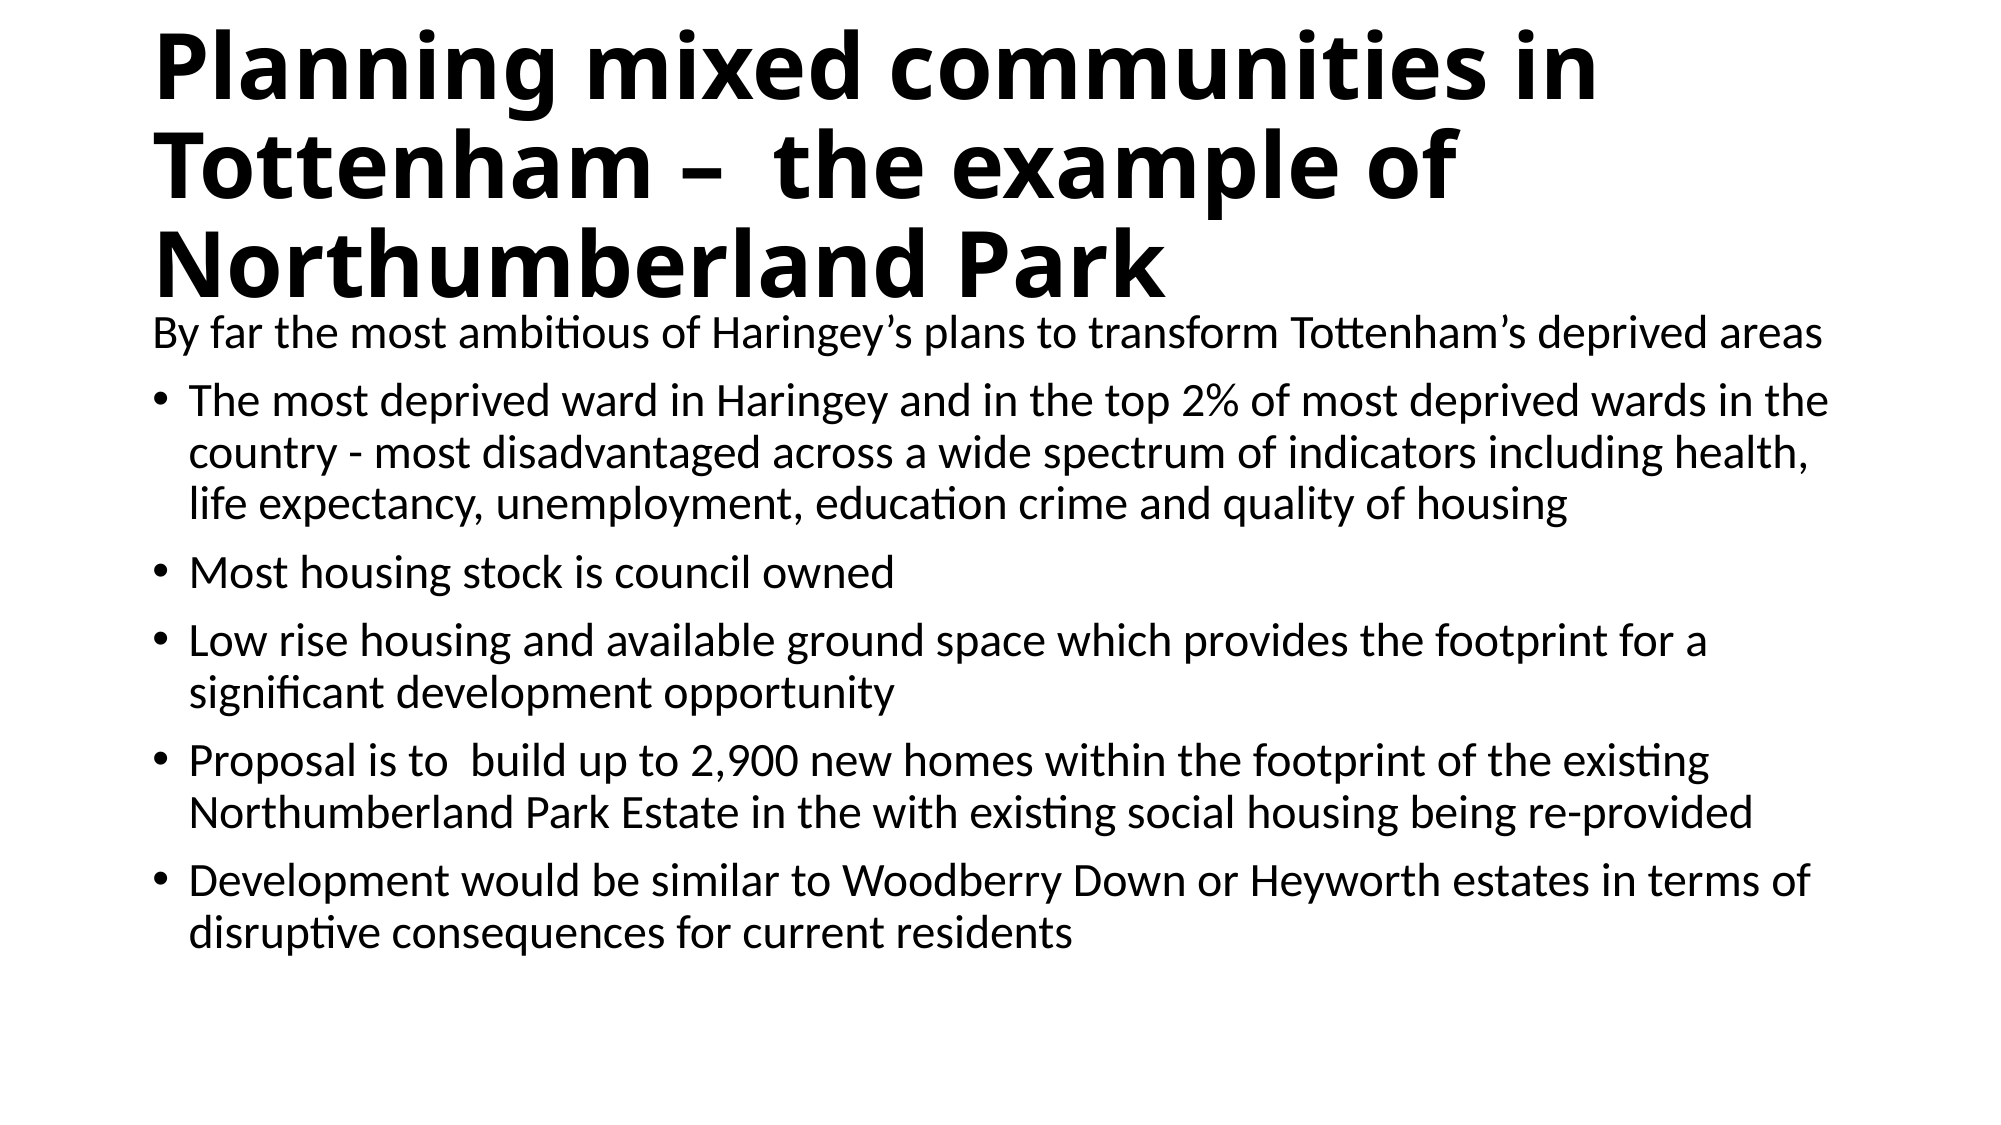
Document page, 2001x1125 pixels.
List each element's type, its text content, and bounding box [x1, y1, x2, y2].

title Planning mixed communities in Tottenham – the example of Northumberland Park [137, 59, 1863, 278]
list By far the most ambitious of Haringey’s plans to transform Tottenham’s deprived areas The most deprived ward in Haringey and in the top 2% of most deprived wards in the country - most disadvantaged across a wide spectrum of indicators including health, life expectancy, unemployment, education crime and quality of housing Most housing stock is council owned Low rise housing and available ground space which provides the footprint for a significant development opportunity Proposal is to build up to 2,900 new homes within the footprint of the existing Northumberland Park Estate in the with existing social housing being re-provided Development would be similar to Woodberry Down or Heyworth estates in terms of disruptive consequences for current residents [137, 299, 1863, 1014]
